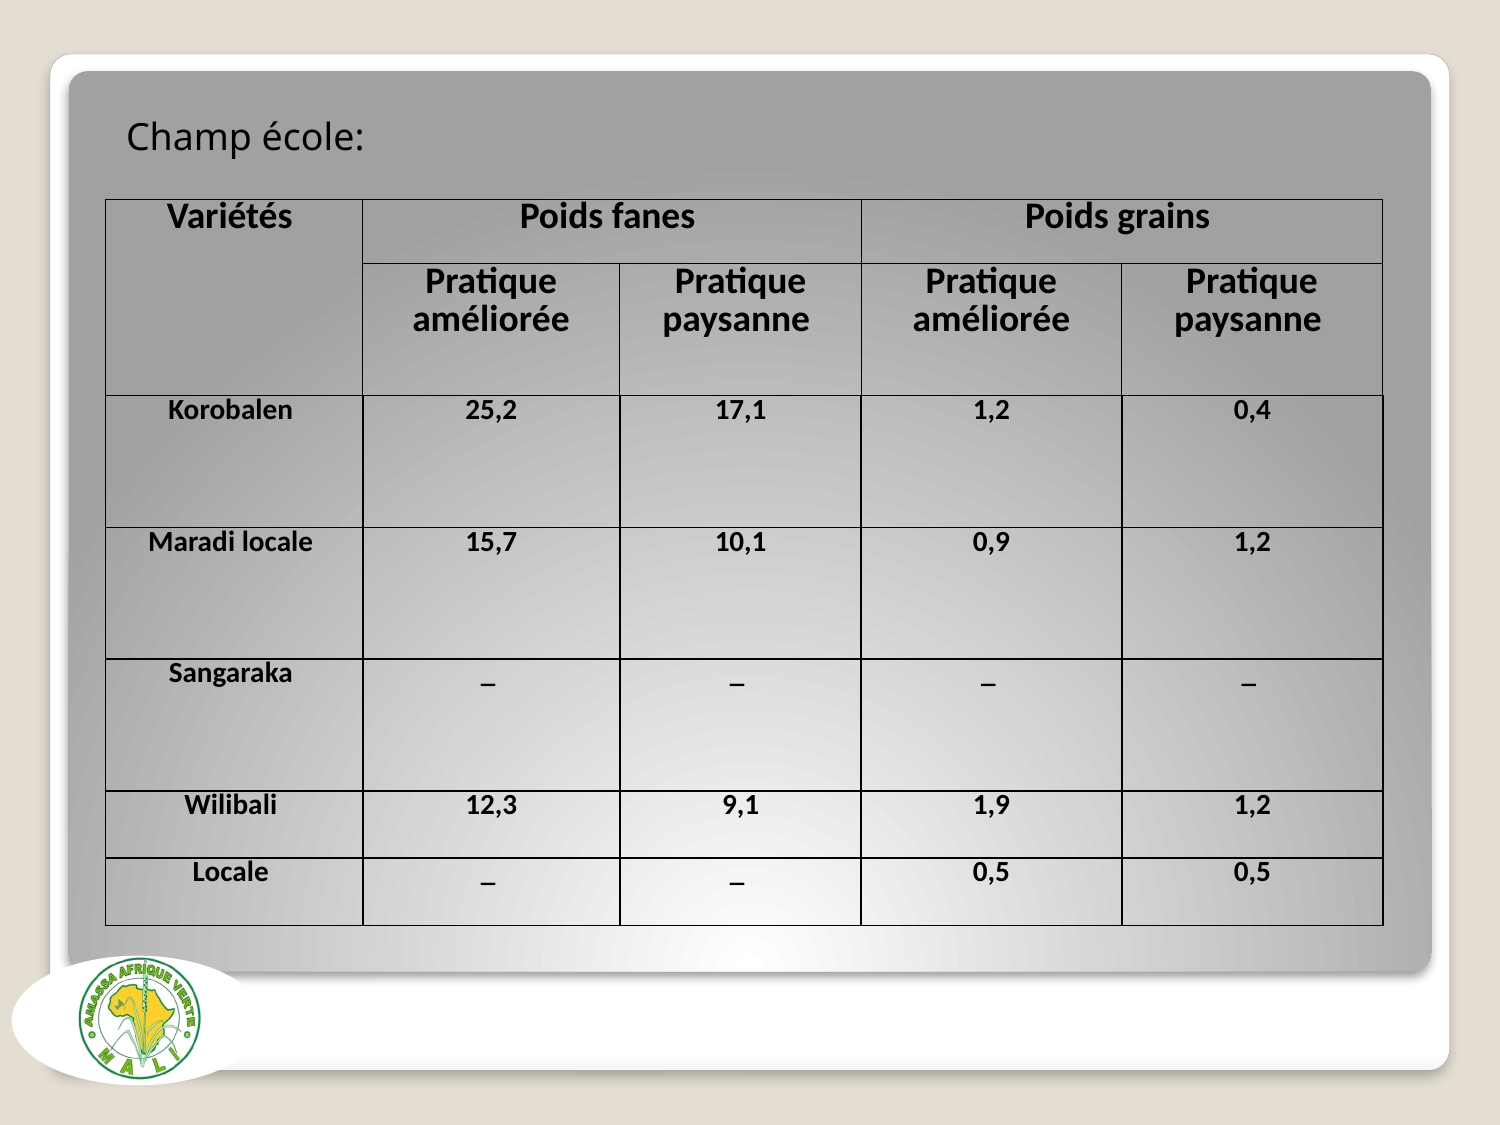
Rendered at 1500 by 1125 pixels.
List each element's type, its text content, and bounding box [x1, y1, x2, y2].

text_box Champ école: [111, 105, 409, 166]
table_cell 1,2 [1123, 528, 1382, 658]
table_cell 0,5 [862, 859, 1121, 925]
table_header Variétés [106, 200, 362, 395]
table_cell 0,9 [862, 528, 1121, 658]
table_cell Korobalen [106, 396, 362, 527]
table_cell Pratique paysanne [1122, 264, 1382, 395]
table_cell 1,2 [862, 396, 1121, 527]
table_cell _ [862, 660, 1121, 790]
table_cell Locale [106, 859, 362, 925]
table_cell _ [364, 859, 619, 925]
table_cell 1,9 [862, 792, 1121, 857]
table_cell _ [621, 859, 860, 925]
table_cell _ [621, 660, 860, 790]
table_cell Pratique paysanne [620, 264, 861, 395]
table_cell Sangaraka [106, 660, 362, 790]
table_cell 9,1 [621, 792, 860, 857]
table_cell 0,4 [1123, 396, 1382, 527]
table_cell Pratique améliorée [363, 264, 619, 395]
table_cell 1,2 [1123, 792, 1382, 857]
table_header Poids fanes [363, 200, 861, 263]
table_cell 12,3 [364, 792, 619, 857]
table_cell 25,2 [364, 396, 619, 527]
table_header Poids grains [862, 200, 1382, 263]
table_cell _ [364, 660, 619, 790]
table_cell 0,5 [1123, 859, 1382, 925]
table_cell 15,7 [364, 528, 619, 658]
table_cell Wilibali [106, 792, 362, 857]
table_cell 17,1 [621, 396, 860, 527]
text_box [11, 948, 265, 1091]
table_cell _ [1123, 660, 1382, 790]
table_cell Maradi locale [106, 528, 362, 658]
table_cell Pratique améliorée [862, 264, 1121, 395]
table_cell 10,1 [621, 528, 860, 658]
